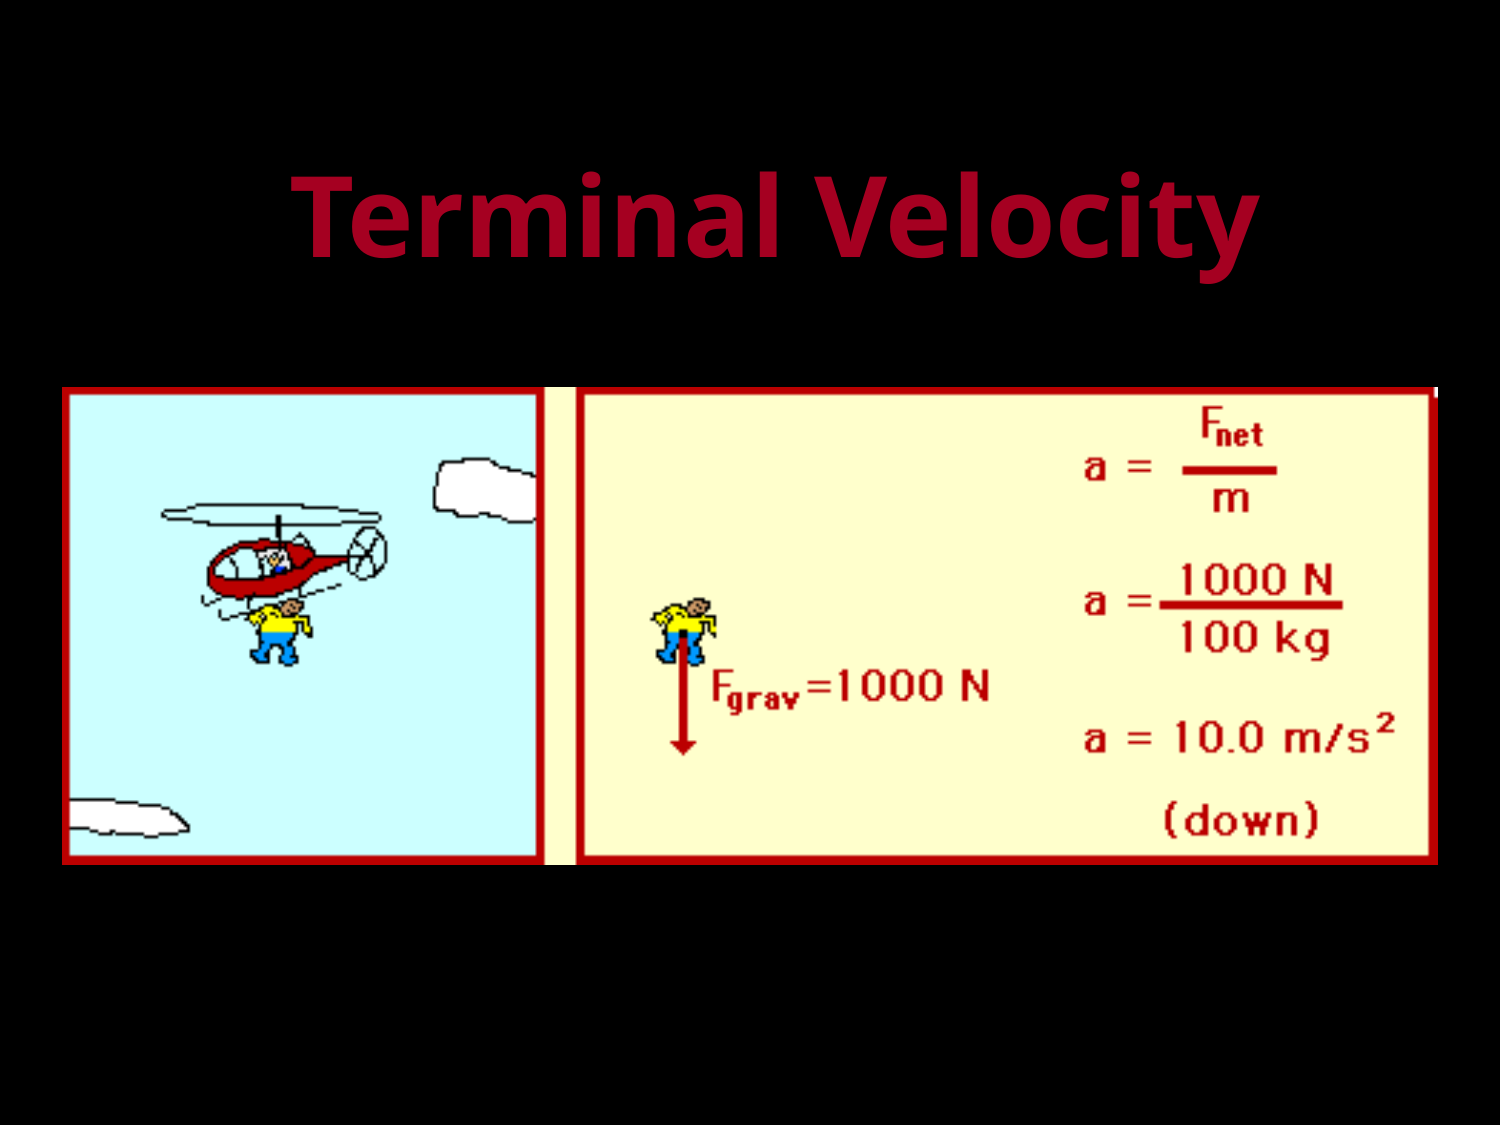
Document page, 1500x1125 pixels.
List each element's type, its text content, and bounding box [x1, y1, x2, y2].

text_box Terminal Velocity [274, 137, 1328, 288]
picture [62, 387, 1438, 866]
